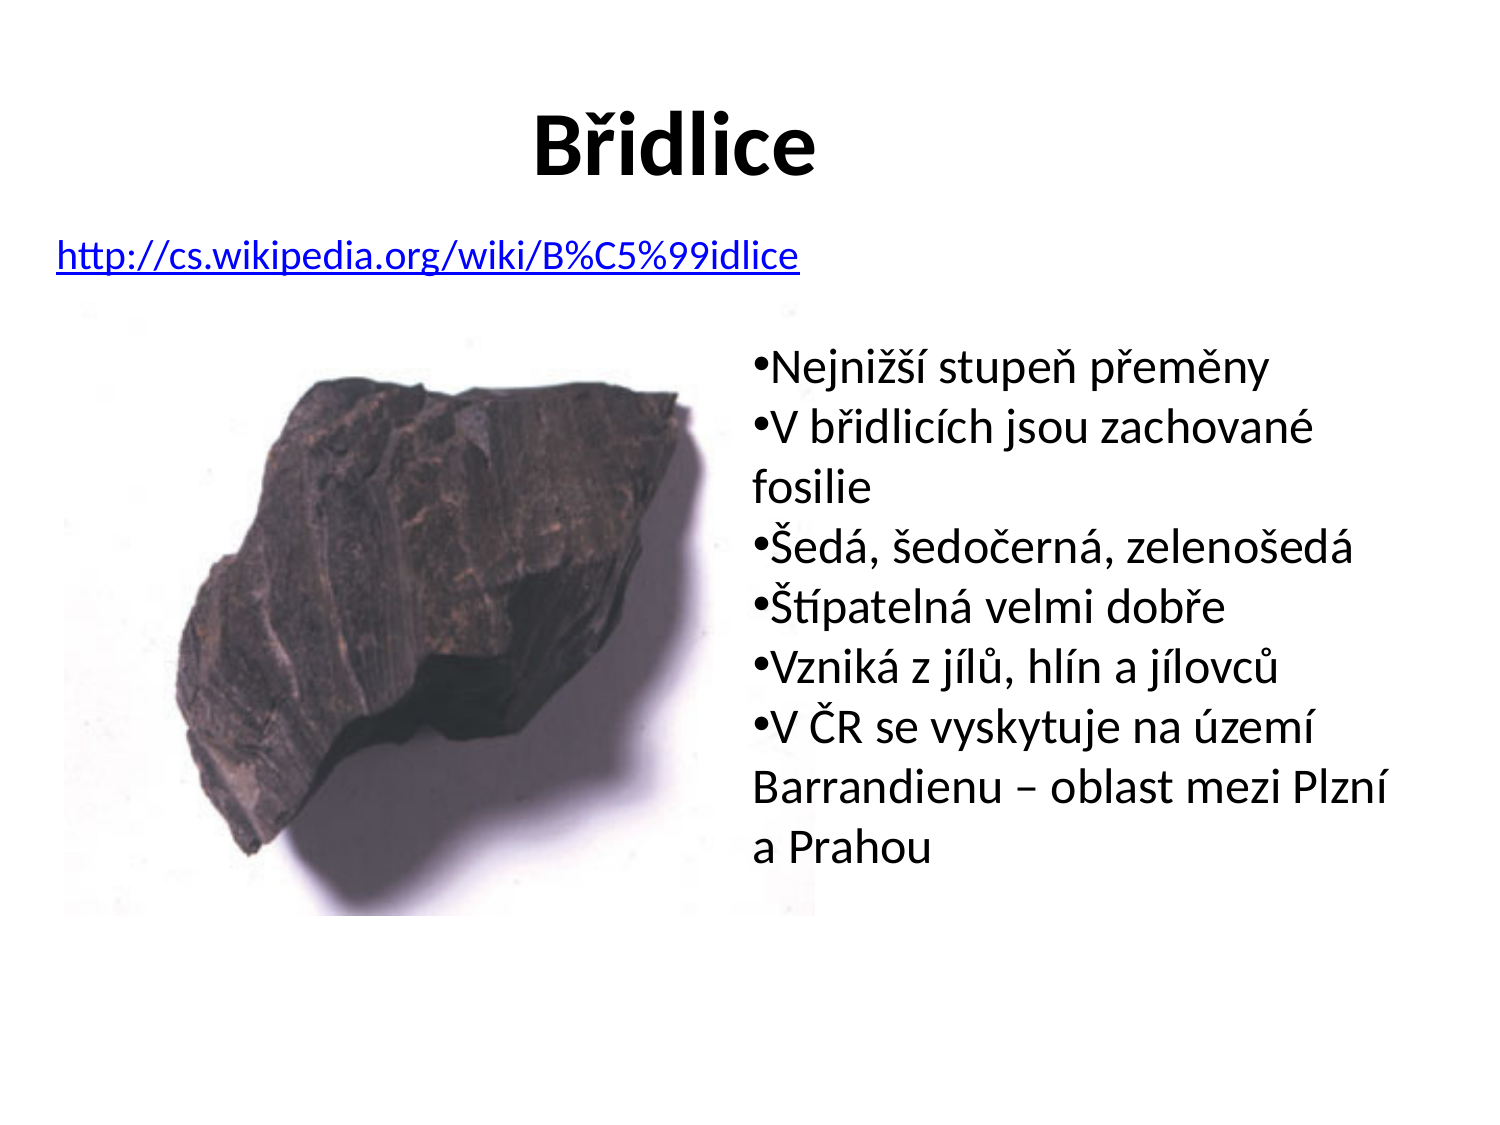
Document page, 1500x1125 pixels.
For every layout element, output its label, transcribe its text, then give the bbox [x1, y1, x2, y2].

text_box Nejnižší stupeň přeměny V břidlicích jsou zachované fosilie Šedá, šedočerná, zelenošedá Štípatelná velmi dobře Vzniká z jílů, hlín a jílovců V ČR se vyskytuje na území Barrandienu – oblast mezi Plzní a Prahou [821, 326, 1436, 881]
list http://cs.wikipedia.org/wiki/B%C5%99idlice [41, 219, 833, 303]
title Břidlice [0, 45, 1350, 233]
picture [64, 302, 816, 916]
